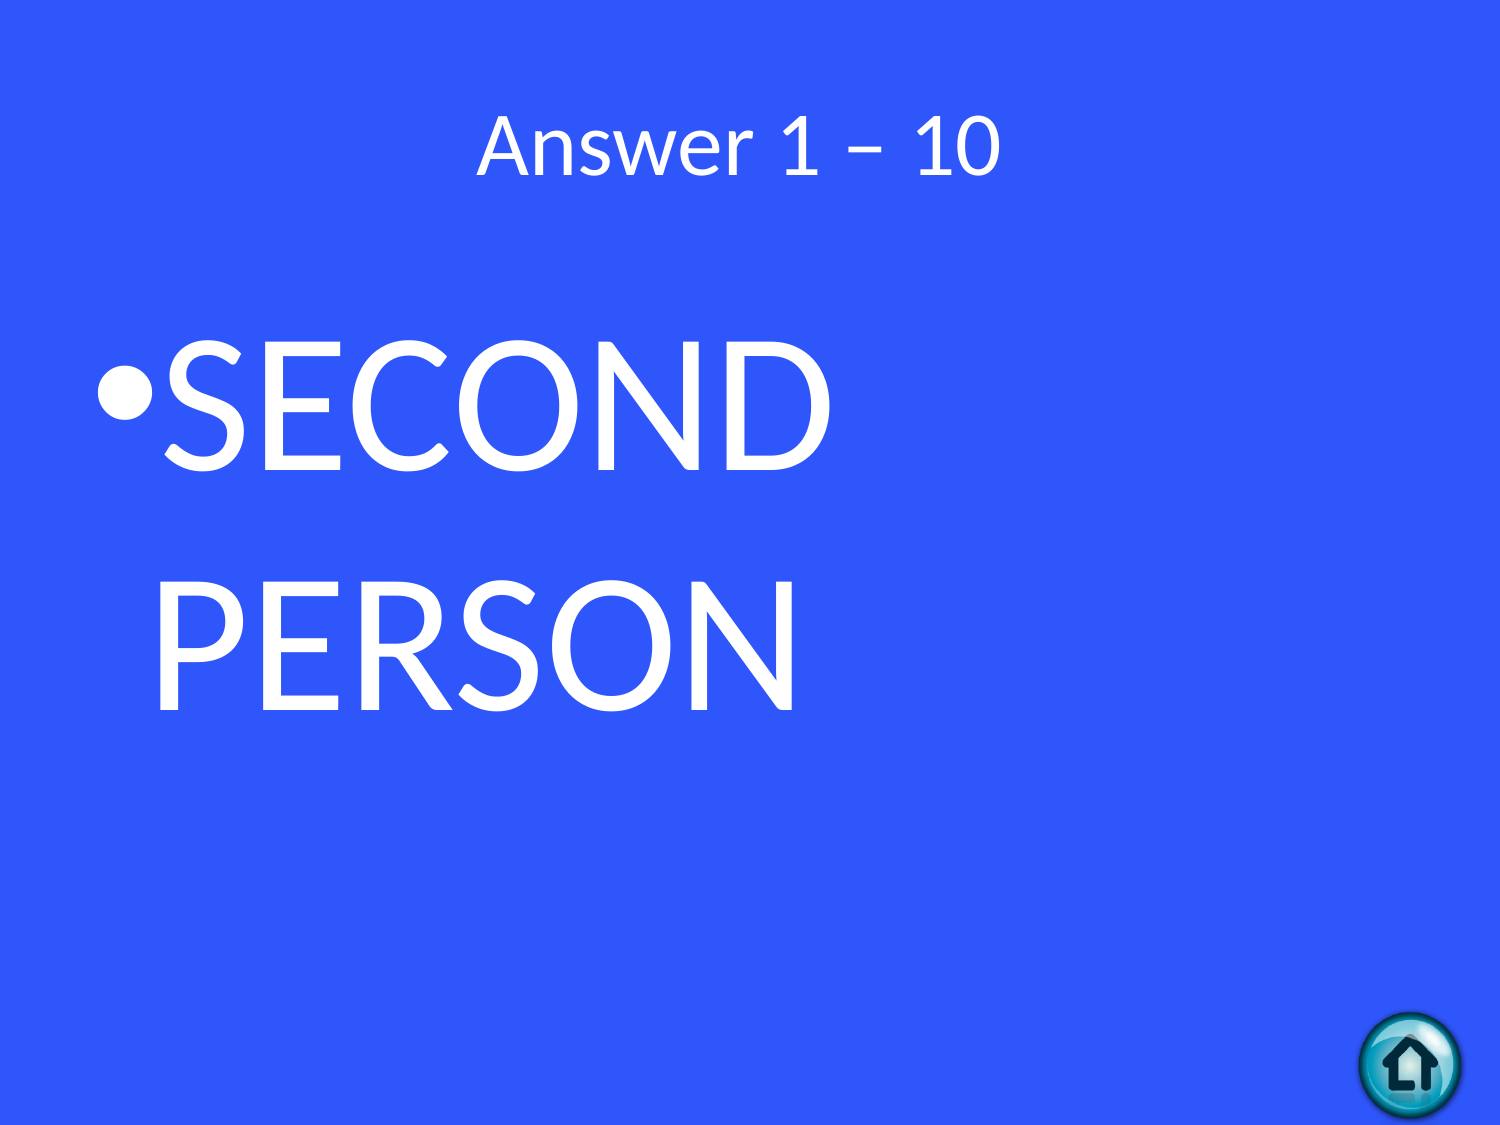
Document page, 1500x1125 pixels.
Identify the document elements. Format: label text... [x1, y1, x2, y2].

list SECOND PERSON [75, 262, 1425, 1005]
title Answer 1 – 10 [75, 45, 1425, 233]
picture [1349, 1006, 1469, 1125]
